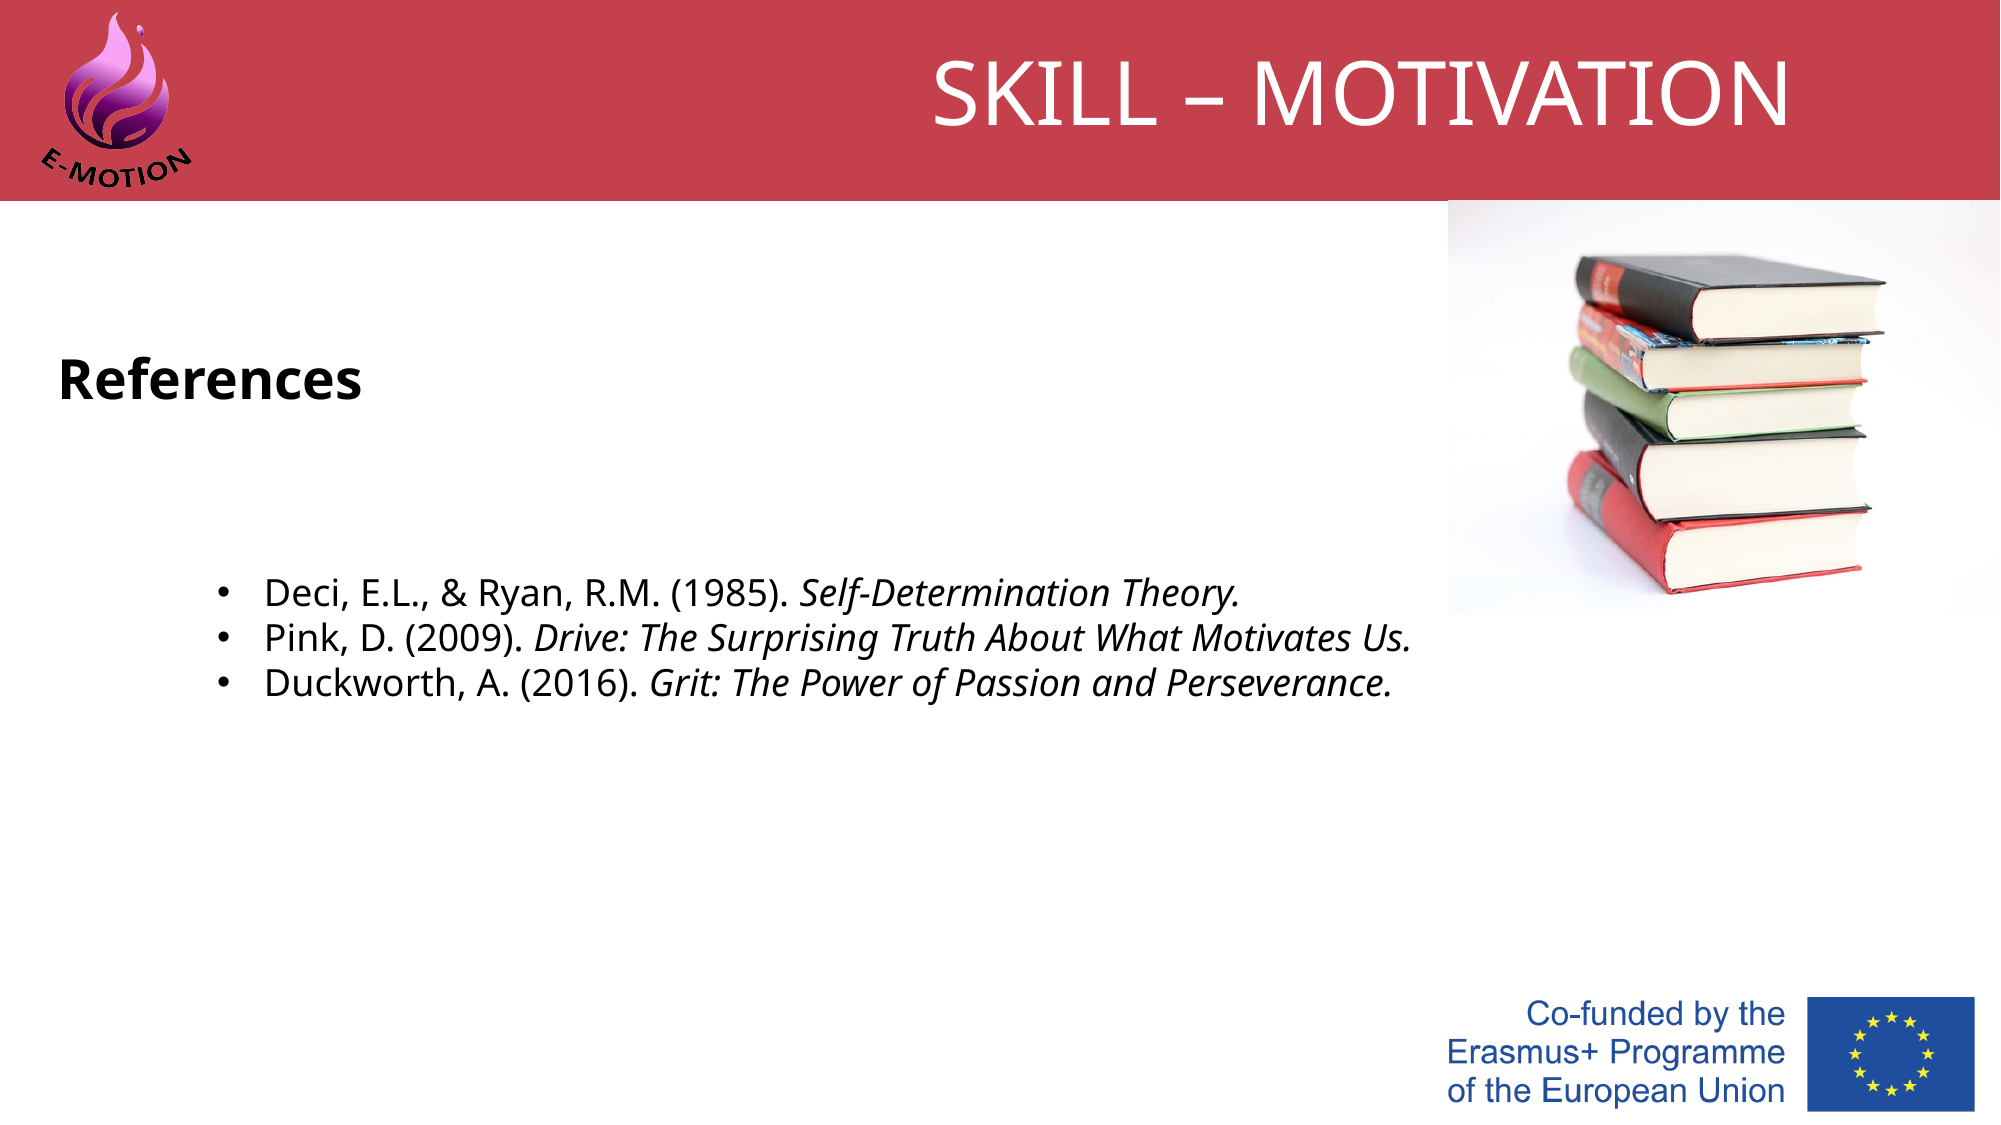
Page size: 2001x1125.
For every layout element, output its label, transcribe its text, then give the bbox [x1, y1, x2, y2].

text_box Deci, E.L., & Ryan, R.M. (1985). Self-Determination Theory. Pink, D. (2009). Drive: The Surprising Truth About What Motivates Us. Duckworth, A. (2016). Grit: The Power of Passion and Perseverance. [202, 561, 1568, 712]
text_box SKILL – MOTIVATION [551, 28, 1810, 304]
list References [42, 286, 1448, 421]
picture [0, 0, 253, 247]
picture [1448, 200, 2000, 614]
